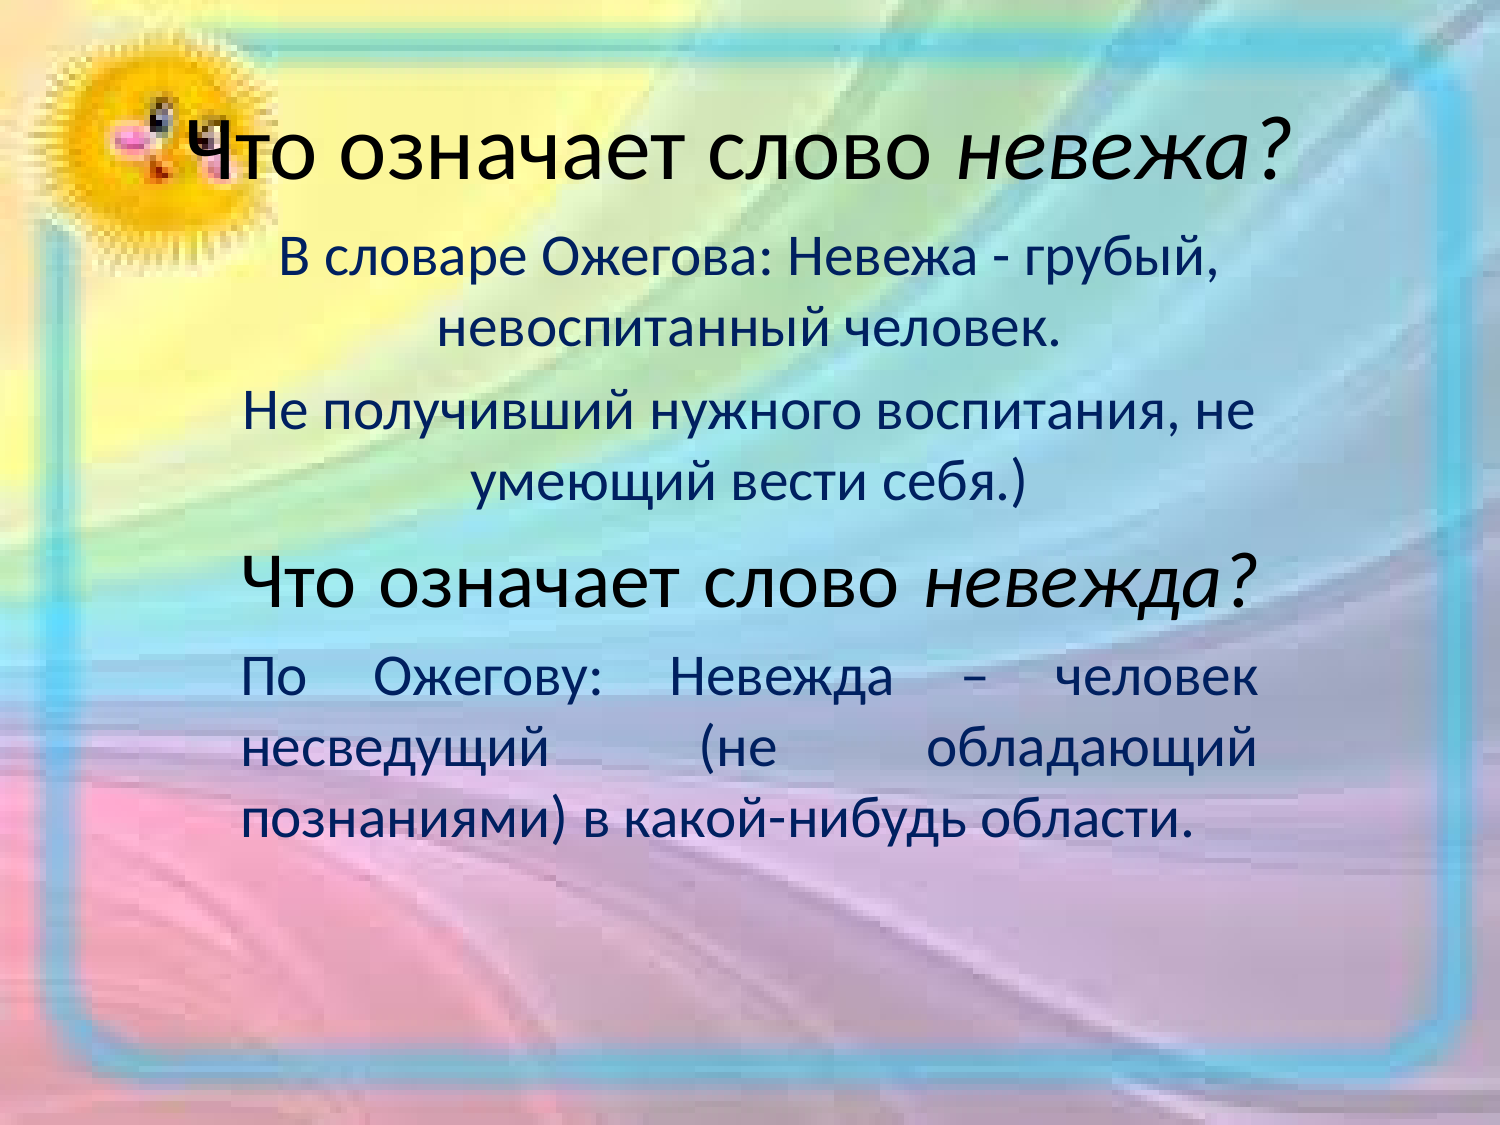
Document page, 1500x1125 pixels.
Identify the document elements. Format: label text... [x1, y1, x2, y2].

picture [0, 0, 1500, 1125]
subtitle В словаре Ожегова: Невежа - грубый, невоспитанный человек. Не получивший нужного воспитания, не умеющий вести себя.) Что означает слово невежда? По Ожегову: Невежда – человек несведущий (не обладающий познаниями) в какой-нибудь области. [225, 208, 1275, 925]
title Что означает слово невежа? [112, 54, 1388, 232]
